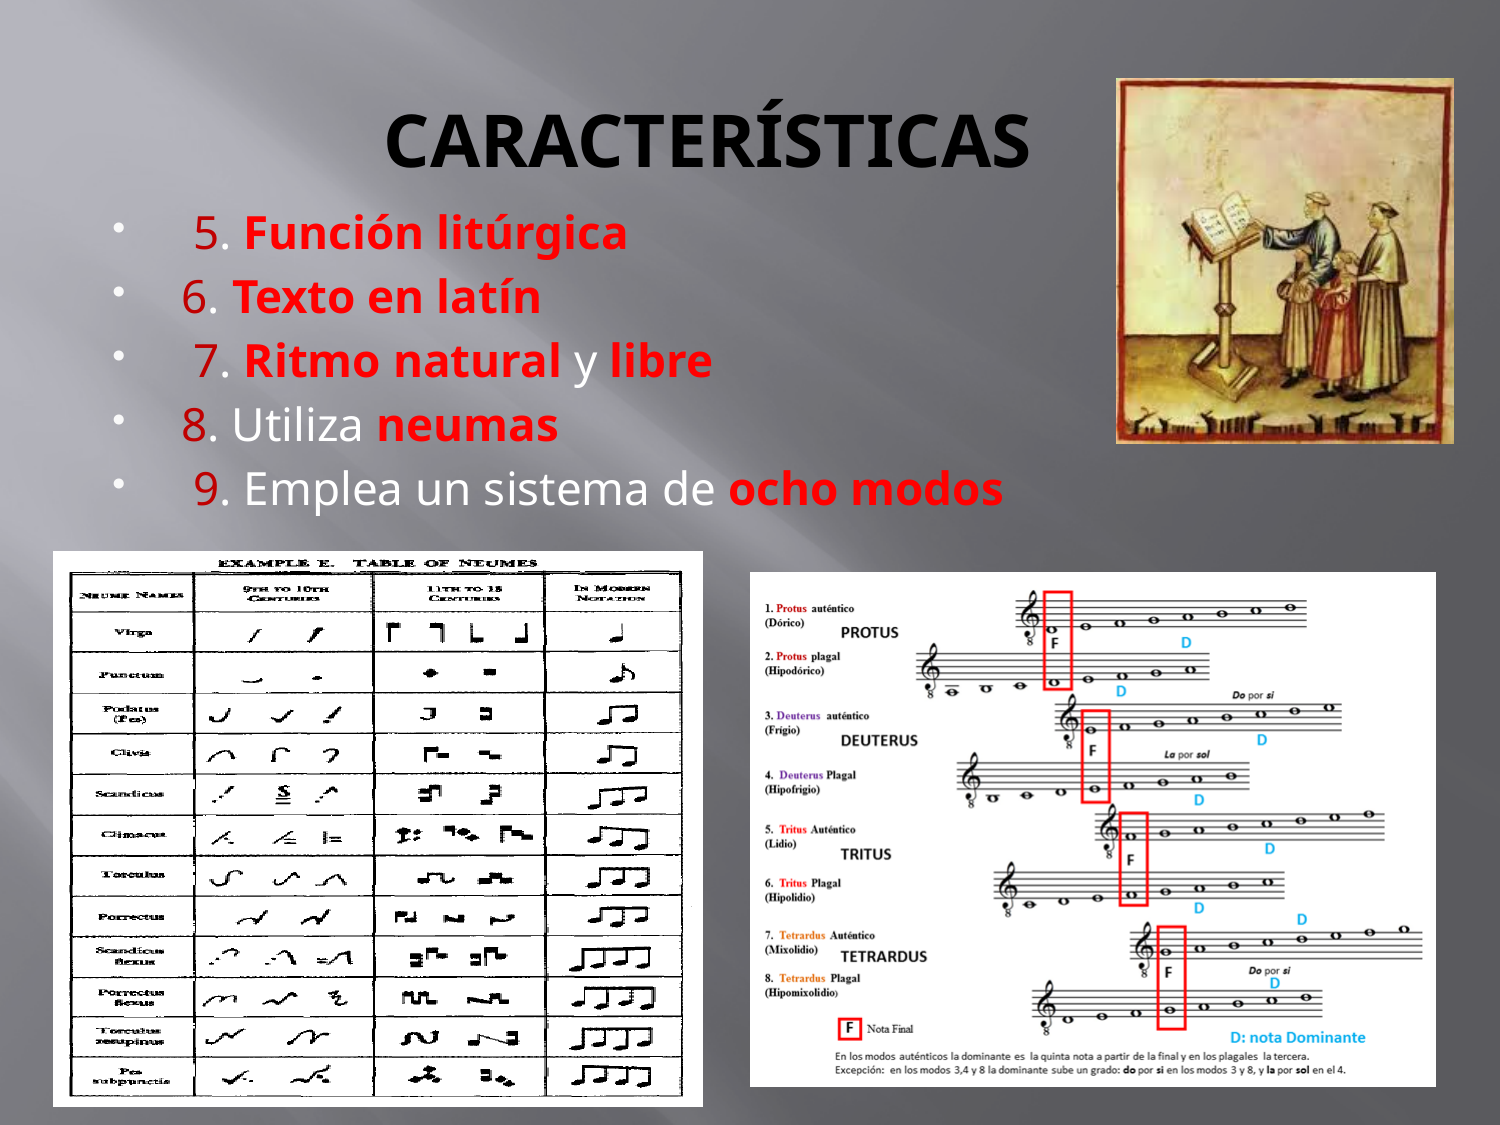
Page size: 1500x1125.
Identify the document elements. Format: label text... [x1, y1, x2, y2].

title CARACTERÍSTICAS [75, 45, 1341, 233]
picture [52, 551, 703, 1108]
picture [749, 572, 1436, 1087]
picture [1115, 77, 1454, 445]
list 5. Función litúrgica 6. Texto en latín 7. Ritmo natural y libre 8. Utiliza neumas 9. Emplea un sistema de ocho modos [76, 196, 1427, 969]
